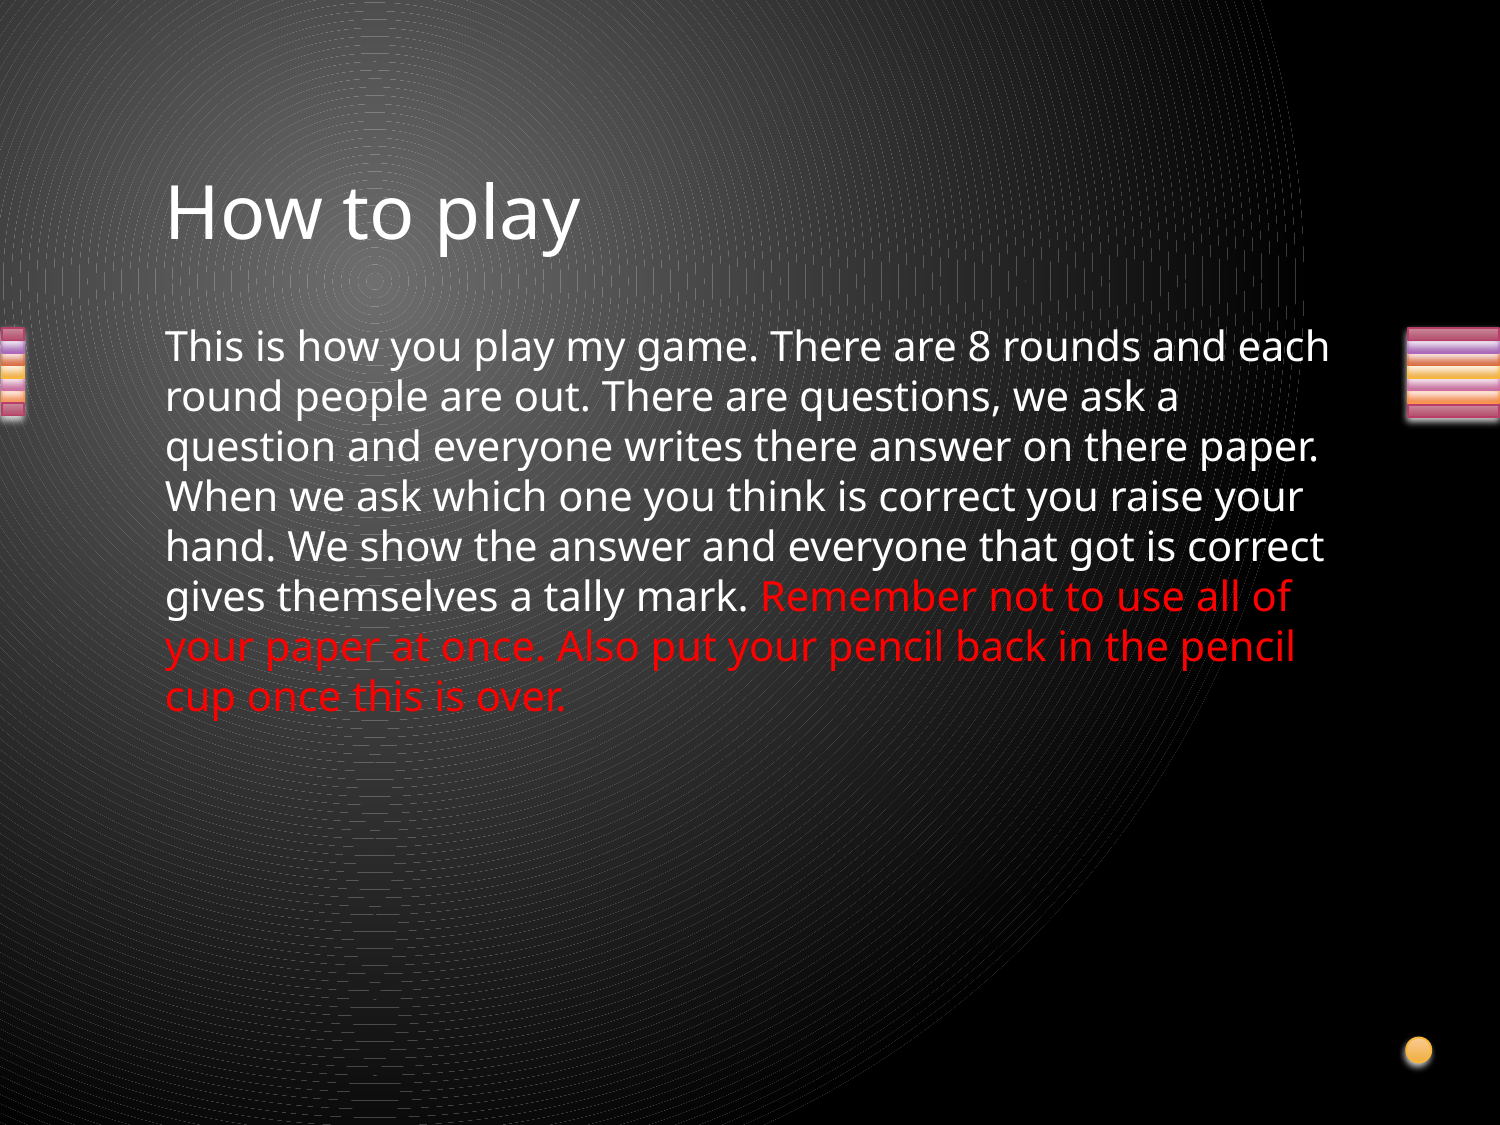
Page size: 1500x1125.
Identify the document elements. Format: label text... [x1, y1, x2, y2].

title How to play [150, 75, 1413, 263]
list This is how you play my game. There are 8 rounds and each round people are out. There are questions, we ask a question and everyone writes there answer on there paper. When we ask which one you think is correct you raise your hand. We show the answer and everyone that got is correct gives themselves a tally mark. Remember not to use all of your paper at once. Also put your pencil back in the pencil cup once this is over. [150, 312, 1375, 1005]
